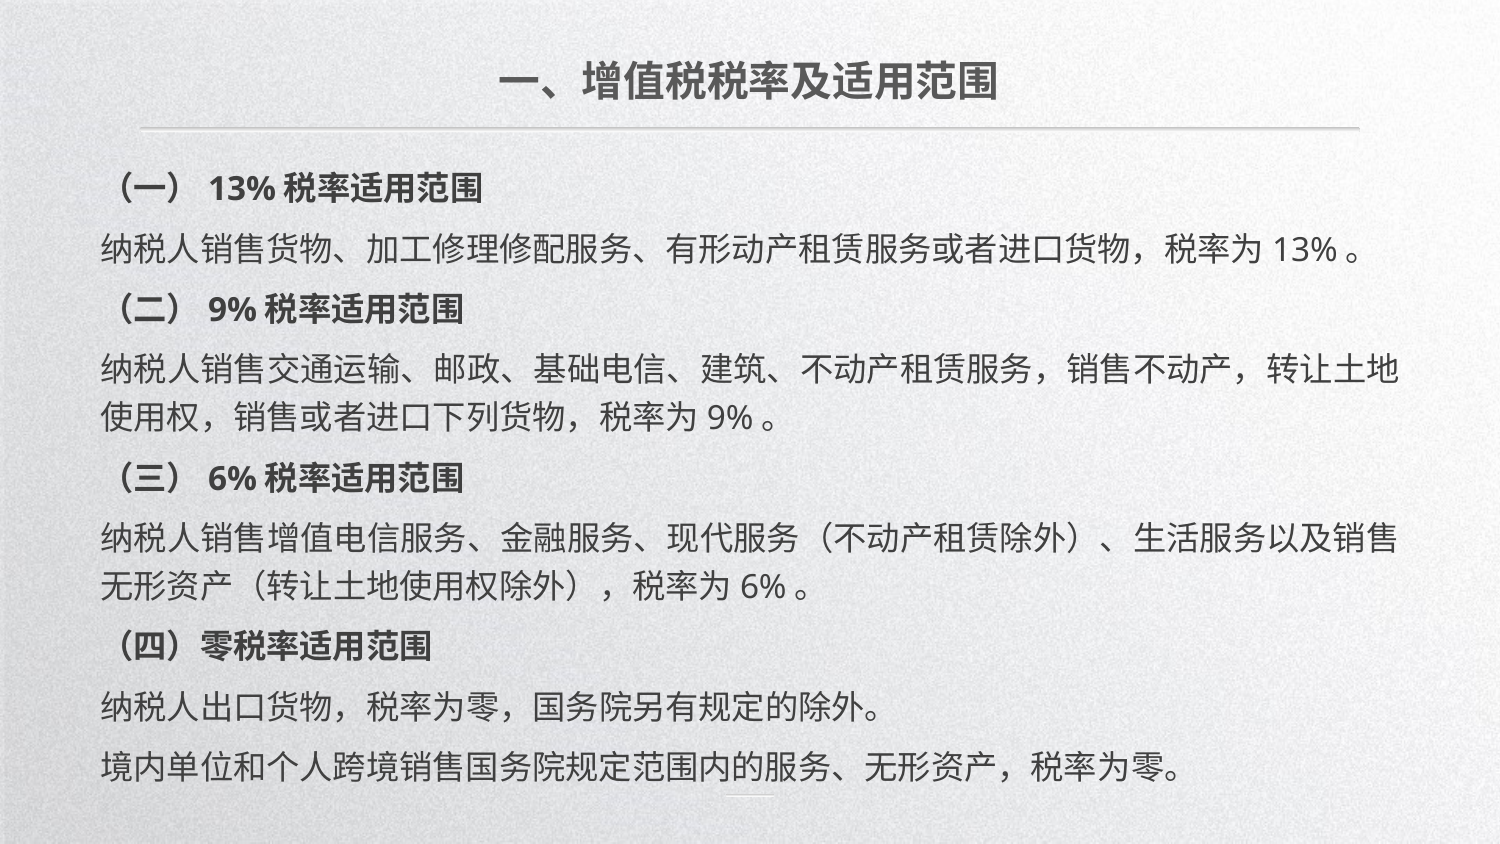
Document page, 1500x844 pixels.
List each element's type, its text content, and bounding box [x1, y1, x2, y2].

text_box （一）13%税率适用范围 纳税人销售货物、加工修理修配服务、有形动产租赁服务或者进口货物，税率为13%。 （二）9%税率适用范围 纳税人销售交通运输、邮政、基础电信、建筑、不动产租赁服务，销售不动产，转让土地使用权，销售或者进口下列货物，税率为9%。 （三）6%税率适用范围 纳税人销售增值电信服务、金融服务、现代服务（不动产租赁除外）、生活服务以及销售无形资产（转让土地使用权除外），税率为6%。 （四）零税率适用范围 纳税人出口货物，税率为零，国务院另有规定的除外。 境内单位和个人跨境销售国务院规定范围内的服务、无形资产，税率为零。 [100, 159, 1400, 787]
picture [0, 0, 1500, 844]
text_box 一、增值税税率及适用范围 [459, 49, 1038, 111]
